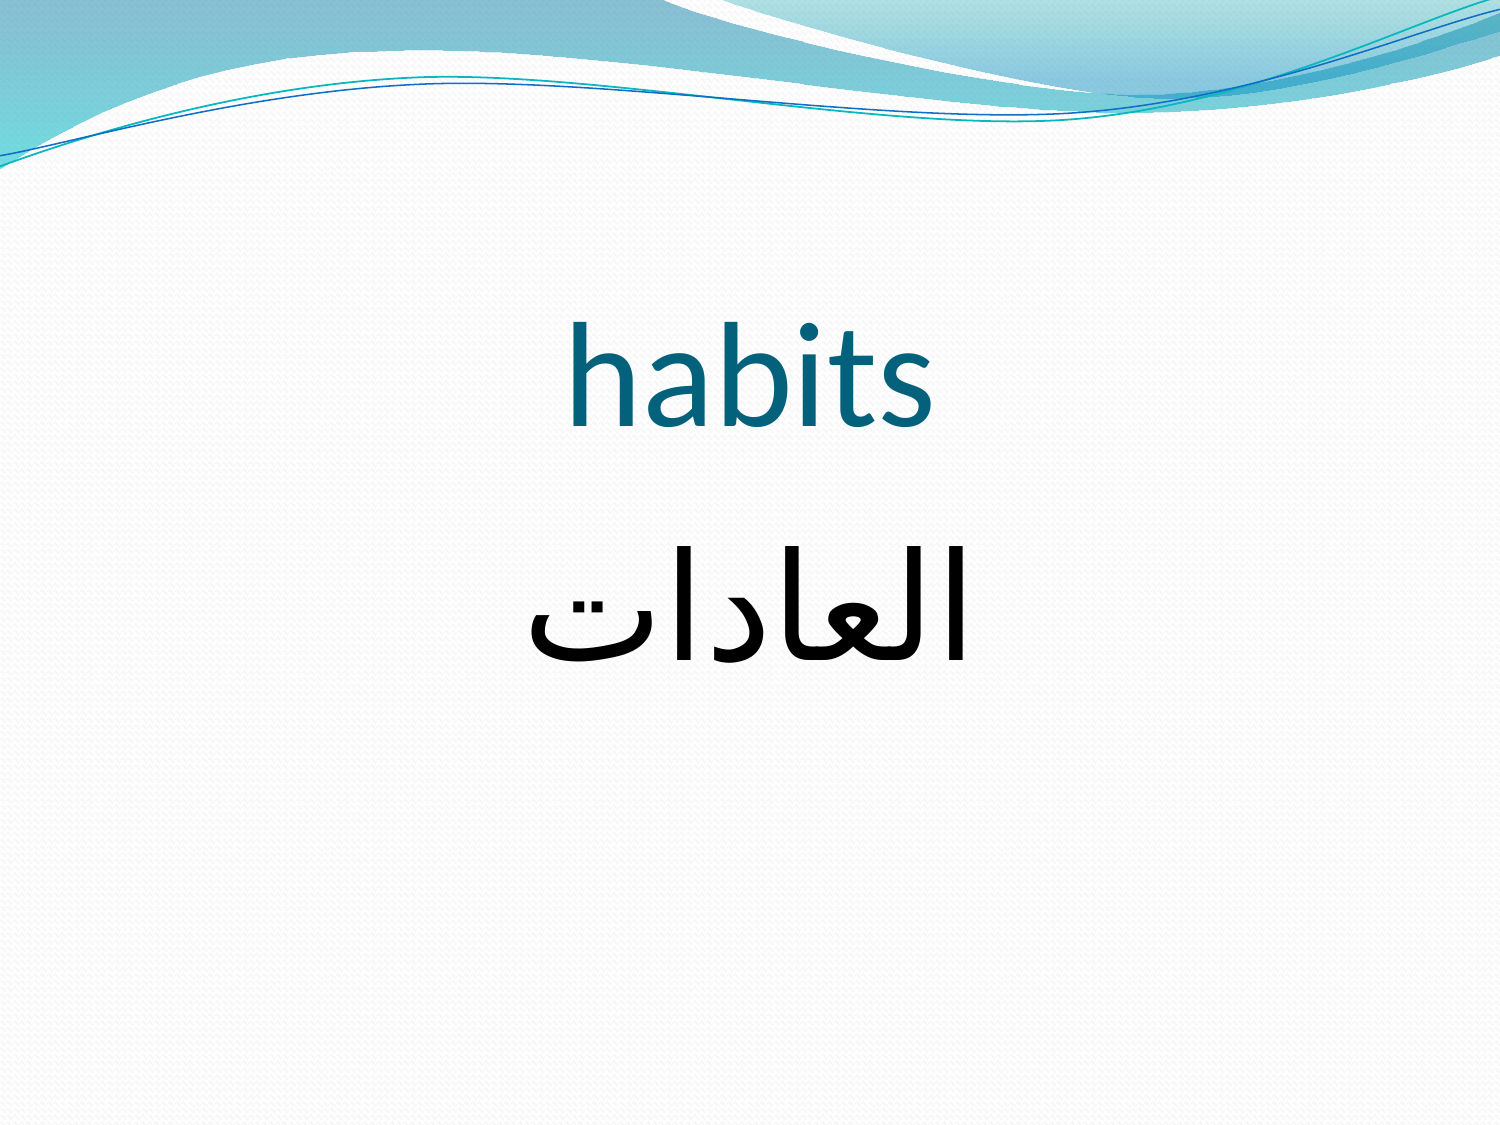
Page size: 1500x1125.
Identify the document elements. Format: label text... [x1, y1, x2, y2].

title habits [75, 219, 1425, 457]
list العادات [75, 503, 1425, 1038]
